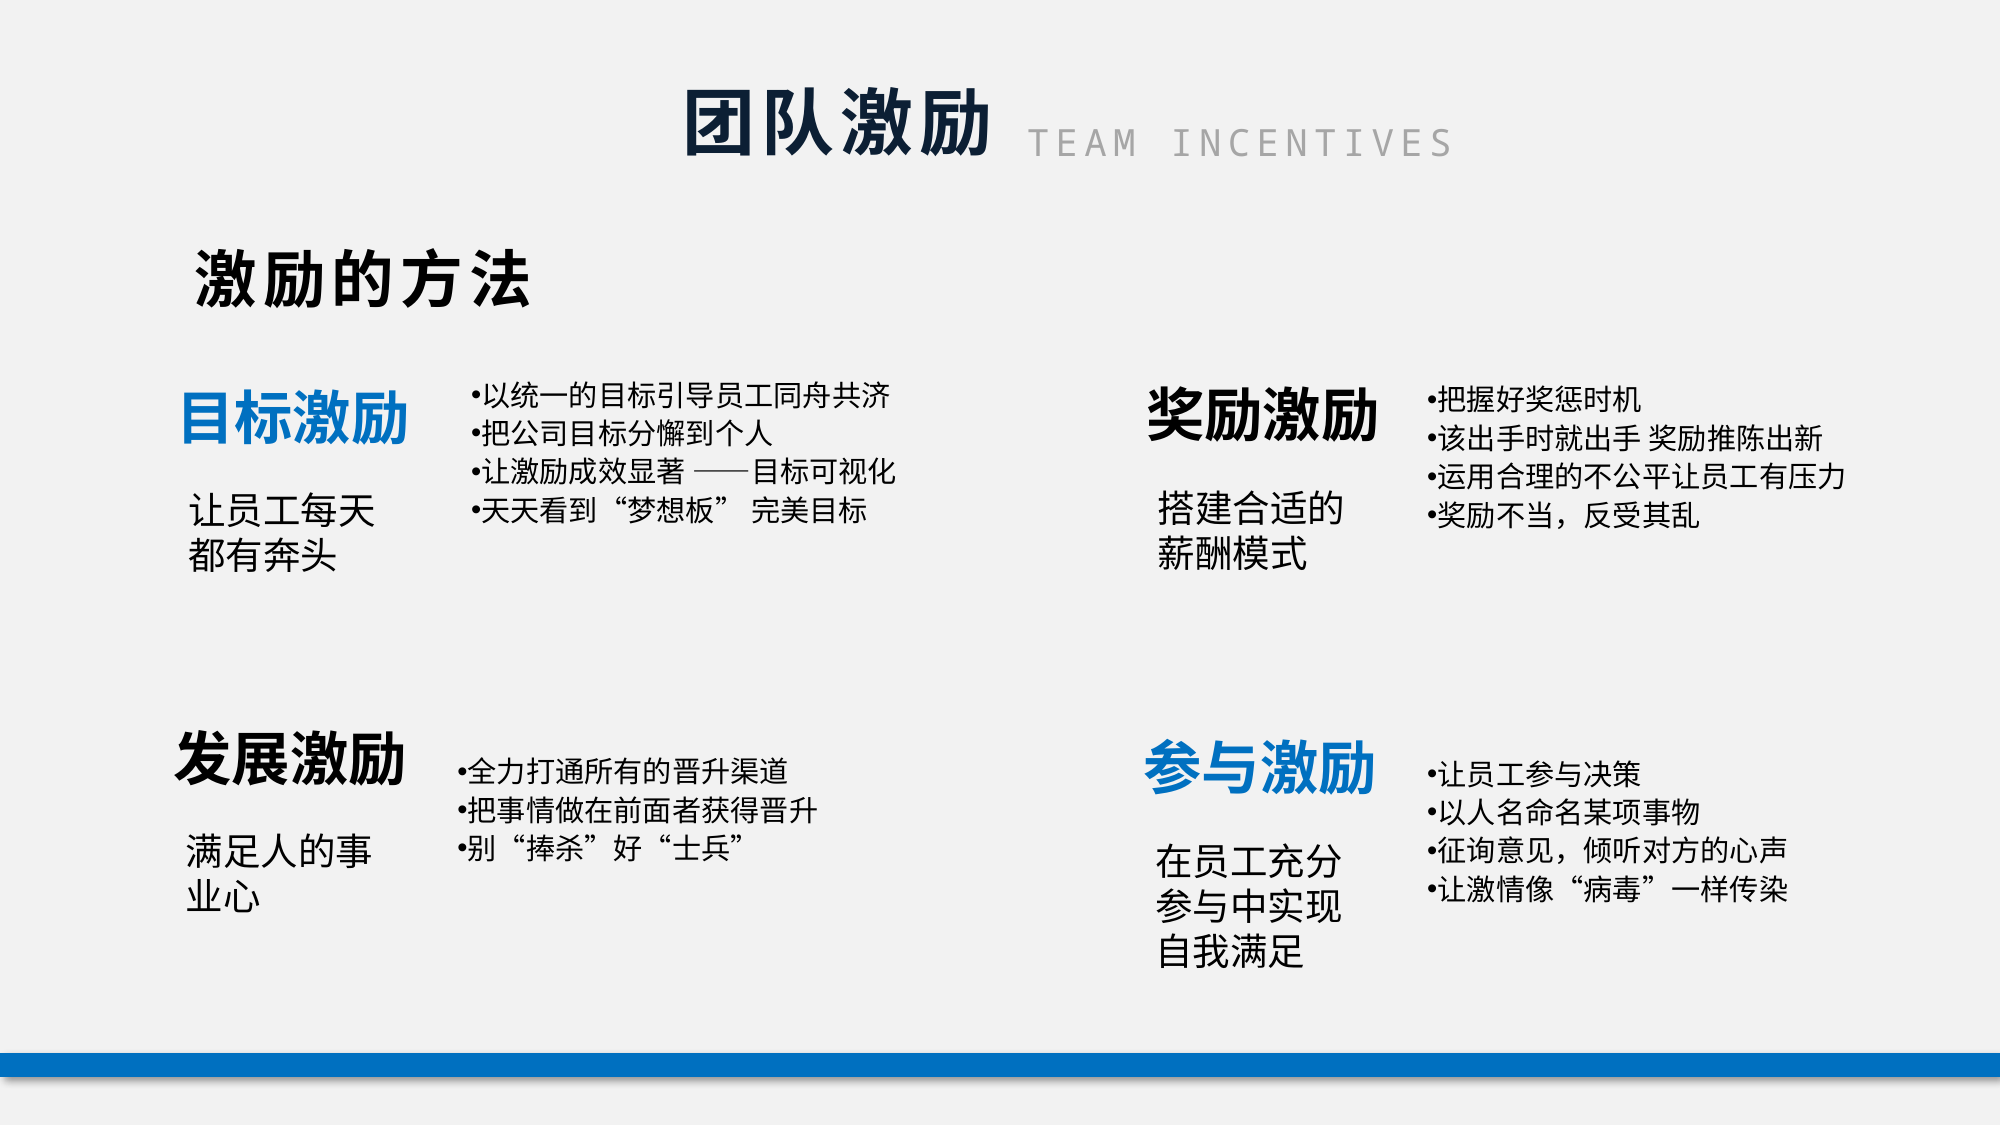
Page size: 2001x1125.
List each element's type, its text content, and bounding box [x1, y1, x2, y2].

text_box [662, 69, 1466, 263]
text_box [1128, 661, 2000, 982]
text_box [1131, 308, 2000, 583]
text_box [161, 311, 1188, 586]
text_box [159, 651, 1175, 926]
text_box [0, 1052, 2000, 1078]
text_box 激励的方法 [144, 232, 547, 322]
